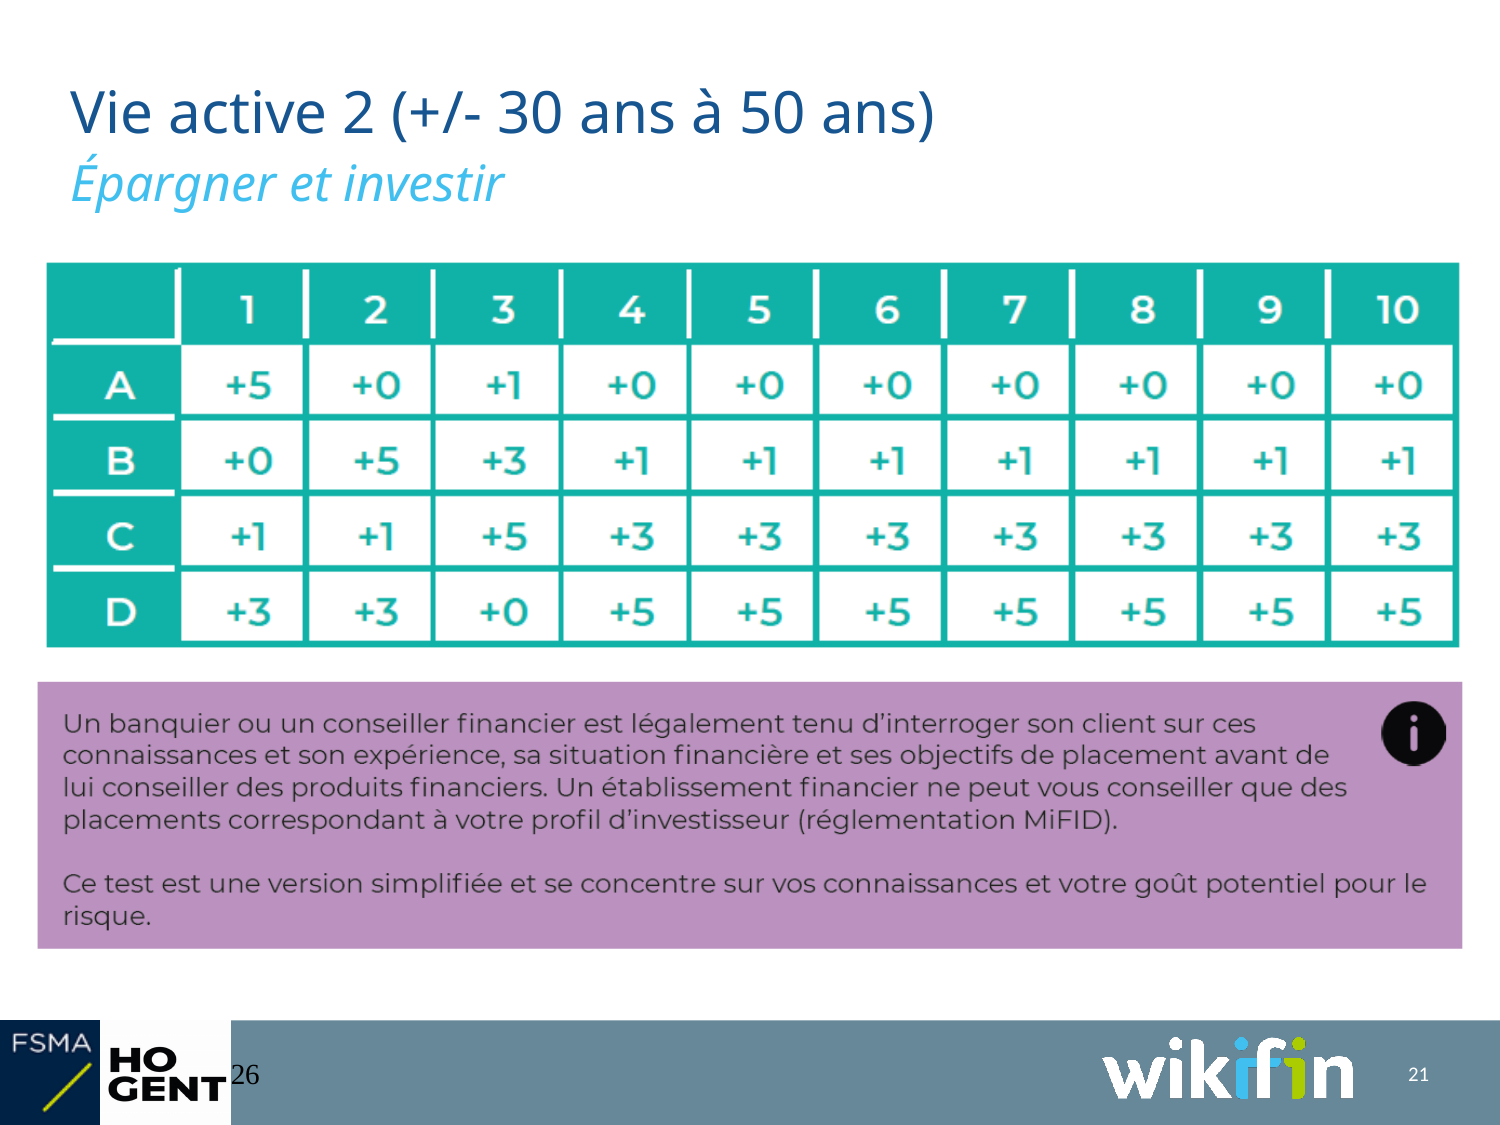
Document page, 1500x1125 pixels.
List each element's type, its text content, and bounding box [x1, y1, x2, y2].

picture [29, 245, 1471, 966]
picture [0, 1020, 231, 1125]
title Vie active 2 (+/- 30 ans à 50 ans) Épargner et investir [70, 78, 1425, 220]
slide_number 21 [1355, 1020, 1430, 1125]
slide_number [231, 1020, 396, 1125]
picture [1102, 1037, 1353, 1099]
